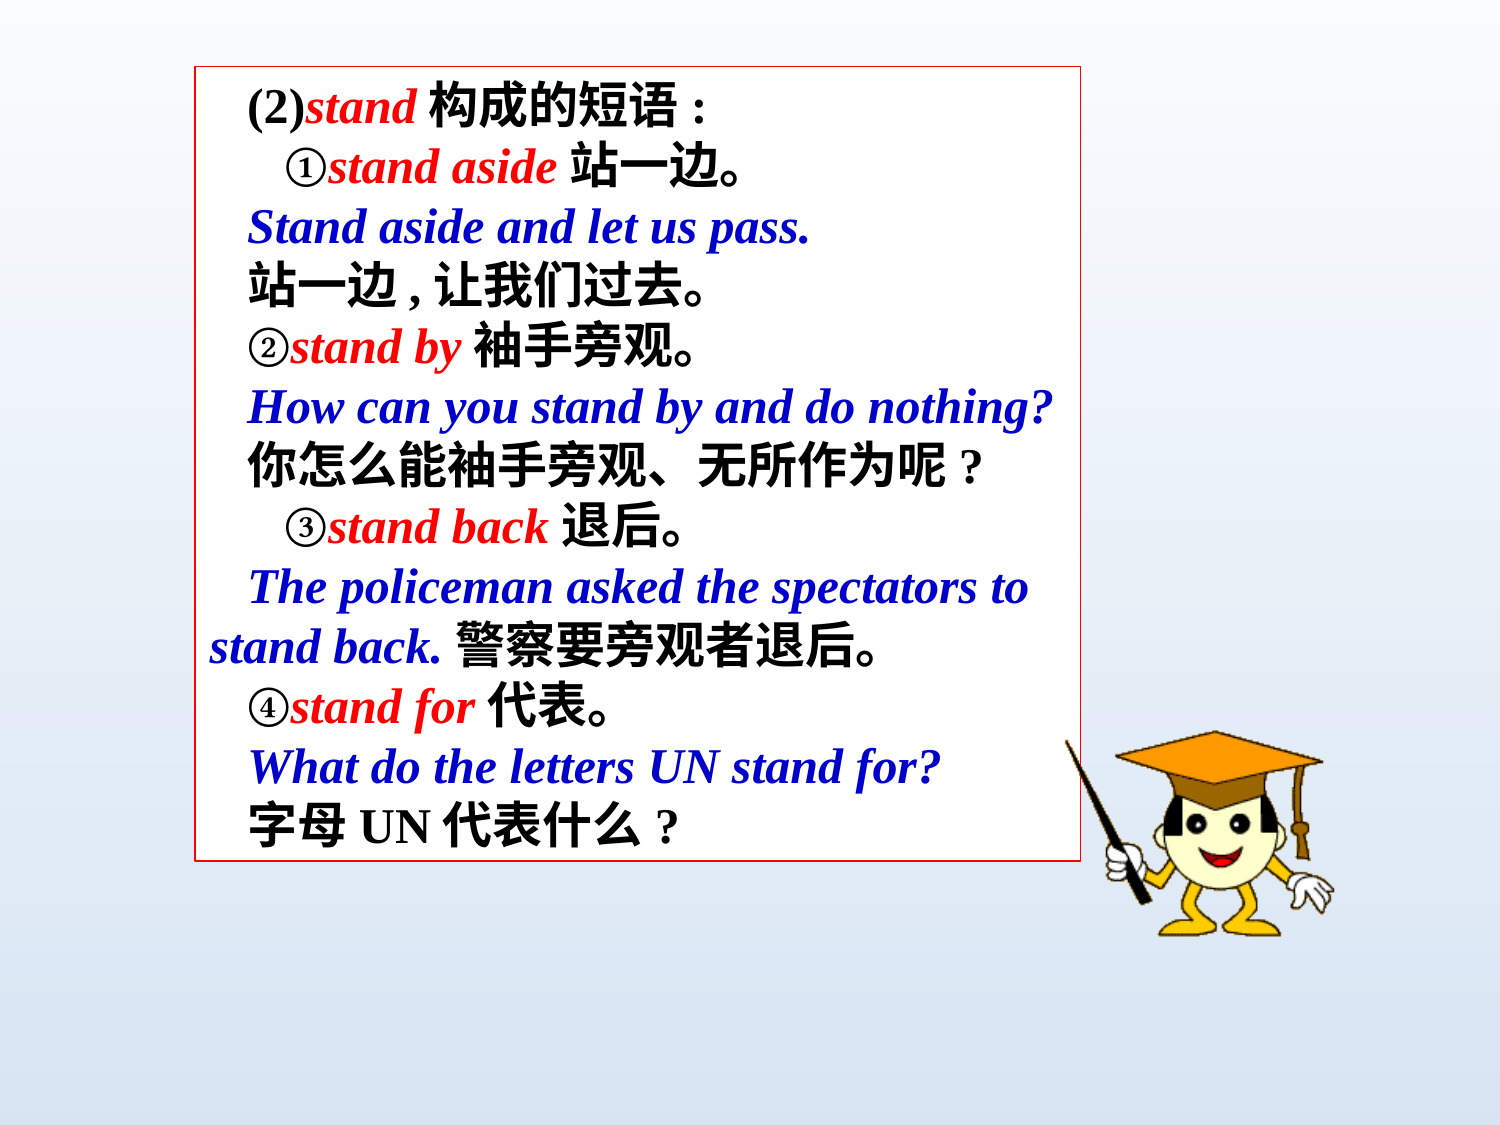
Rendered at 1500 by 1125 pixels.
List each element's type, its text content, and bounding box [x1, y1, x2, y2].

picture [1045, 715, 1359, 951]
text_box (2)stand构成的短语: ①stand aside站一边。 Stand aside and let us pass. 站一边,让我们过去。 ②stand by袖手旁观。 How can you stand by and do nothing? 你怎么能袖手旁观、无所作为呢? ③stand back退后。 The policeman asked the spectators to stand back.警察要旁观者退后。 ④stand for代表。 What do the letters UN stand for? 字母UN代表什么? [194, 66, 1081, 862]
